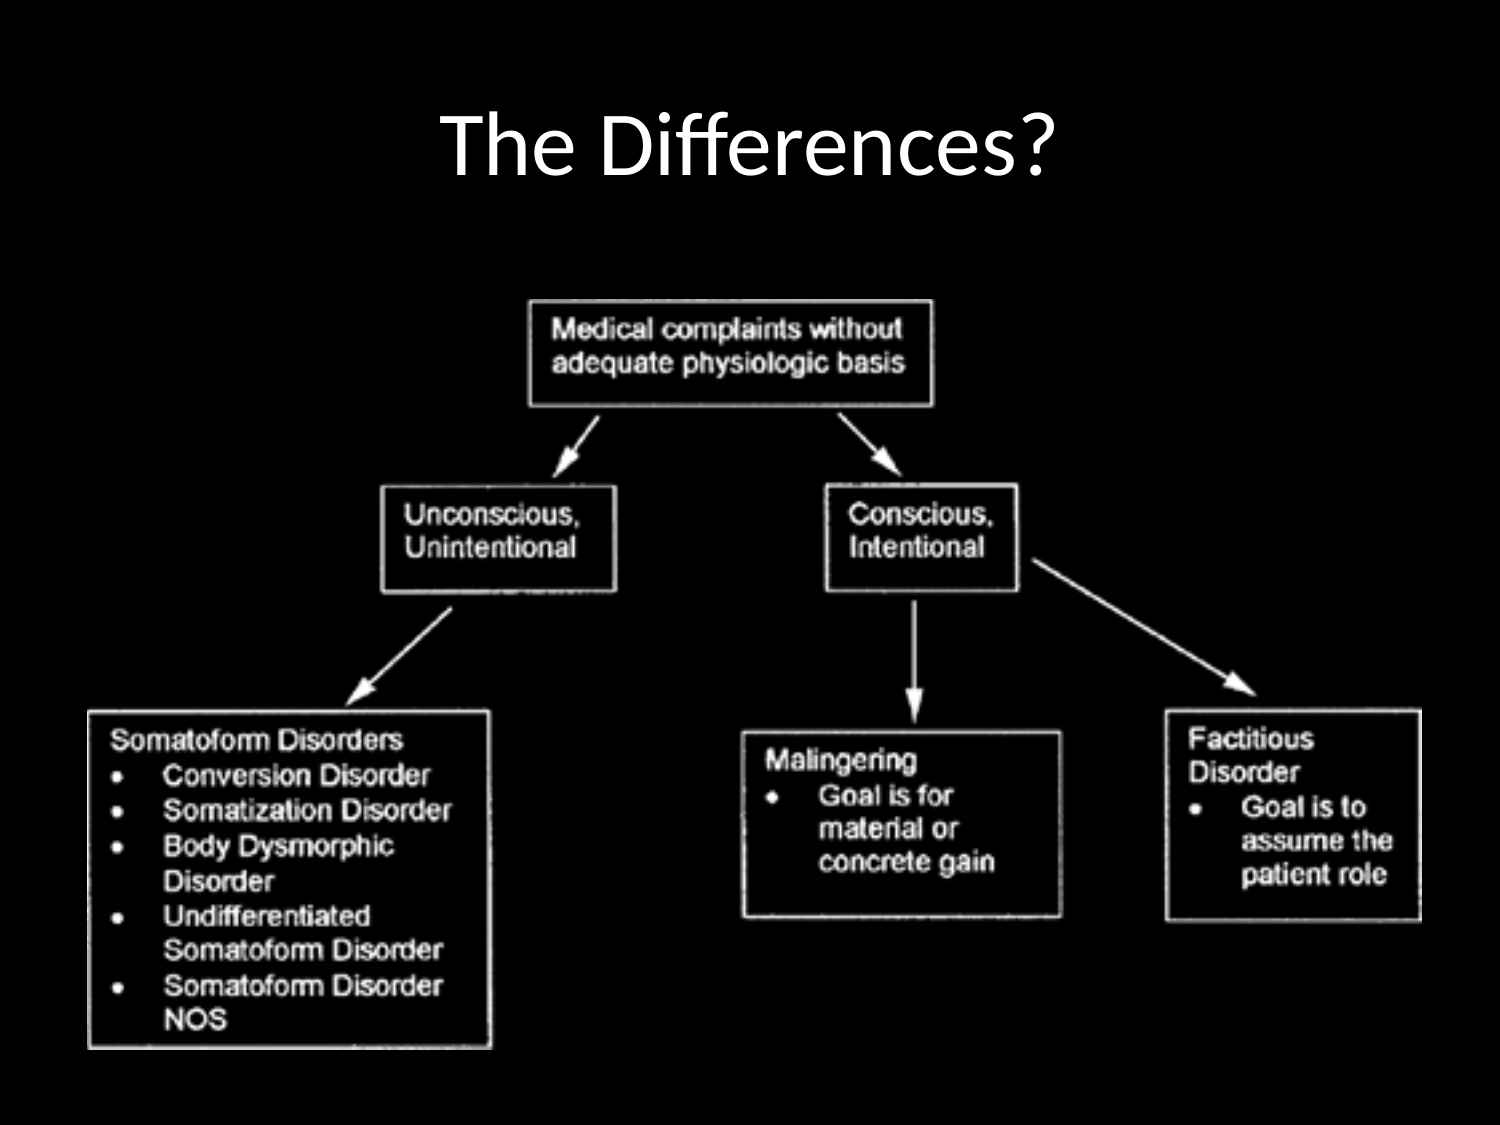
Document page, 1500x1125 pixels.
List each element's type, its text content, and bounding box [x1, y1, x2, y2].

picture [87, 299, 1423, 1051]
title The Differences? [75, 45, 1425, 233]
